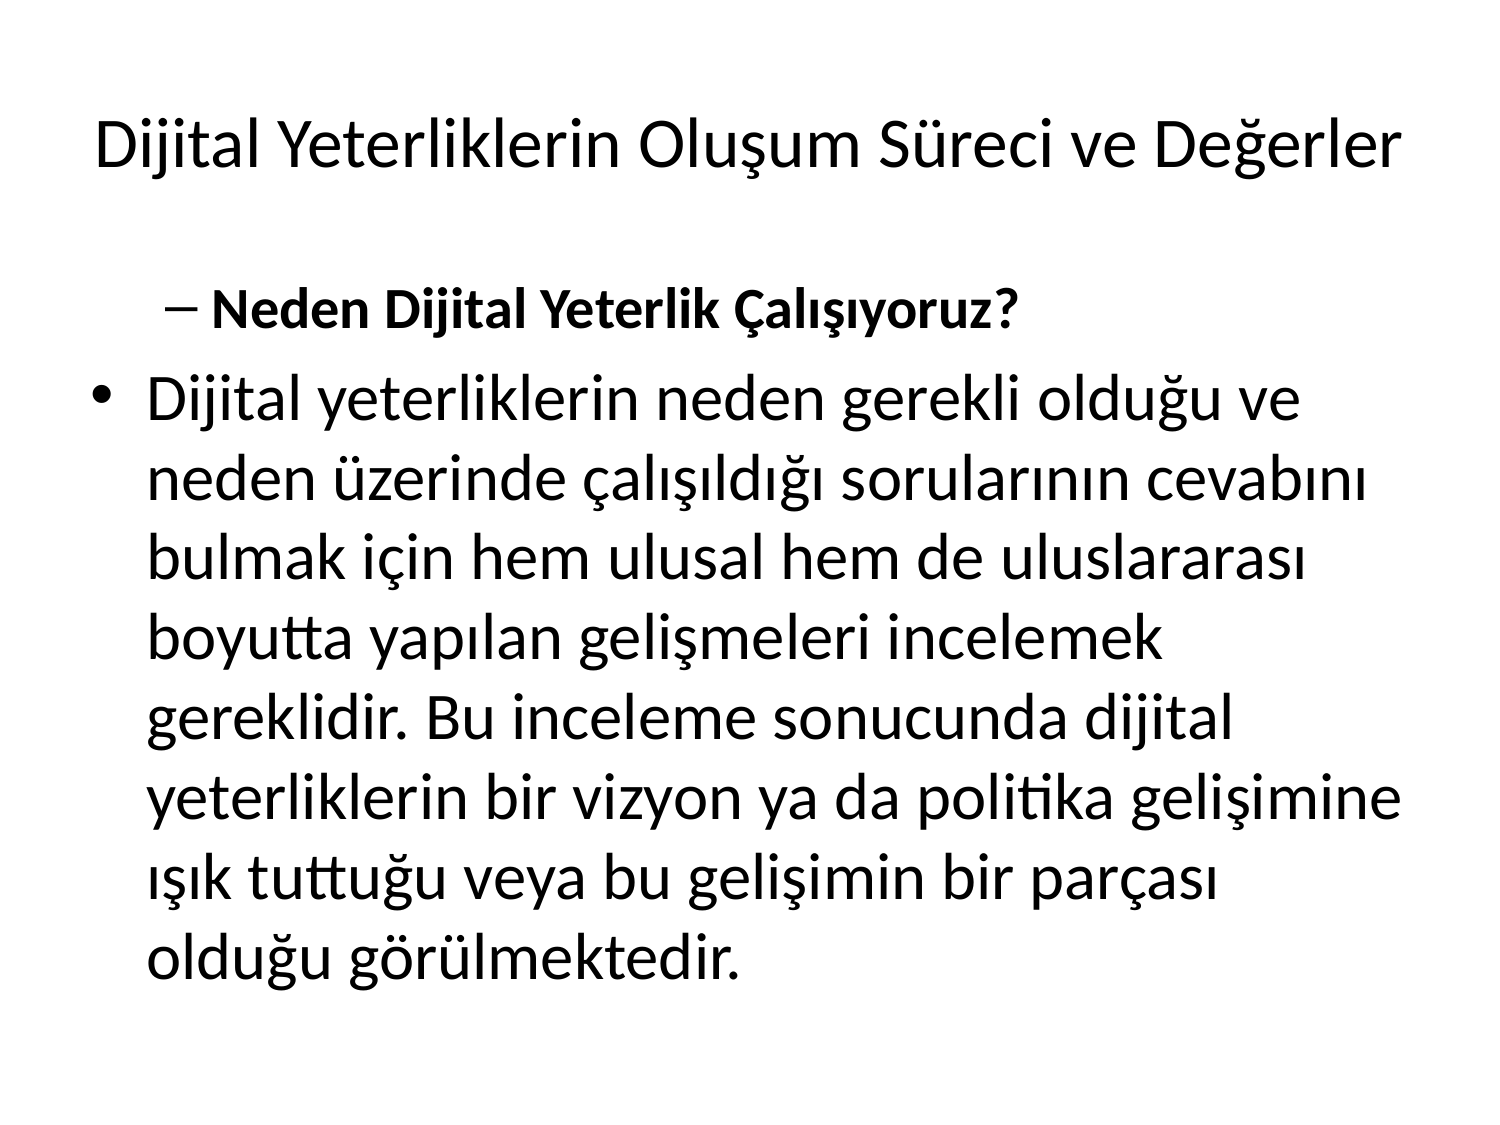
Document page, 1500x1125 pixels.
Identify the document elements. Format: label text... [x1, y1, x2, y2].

list Neden Dijital Yeterlik Çalışıyoruz? Dijital yeterliklerin neden gerekli olduğu ve neden üzerinde çalışıldığı sorularının cevabını bulmak için hem ulusal hem de uluslararası boyutta yapılan gelişmeleri incelemek gereklidir. Bu inceleme sonucunda dijital yeterliklerin bir vizyon ya da politika gelişimine ışık tuttuğu veya bu gelişimin bir parçası olduğu görülmektedir. [75, 262, 1425, 1005]
title Dijital Yeterliklerin Oluşum Süreci ve Değerler [75, 45, 1425, 233]
